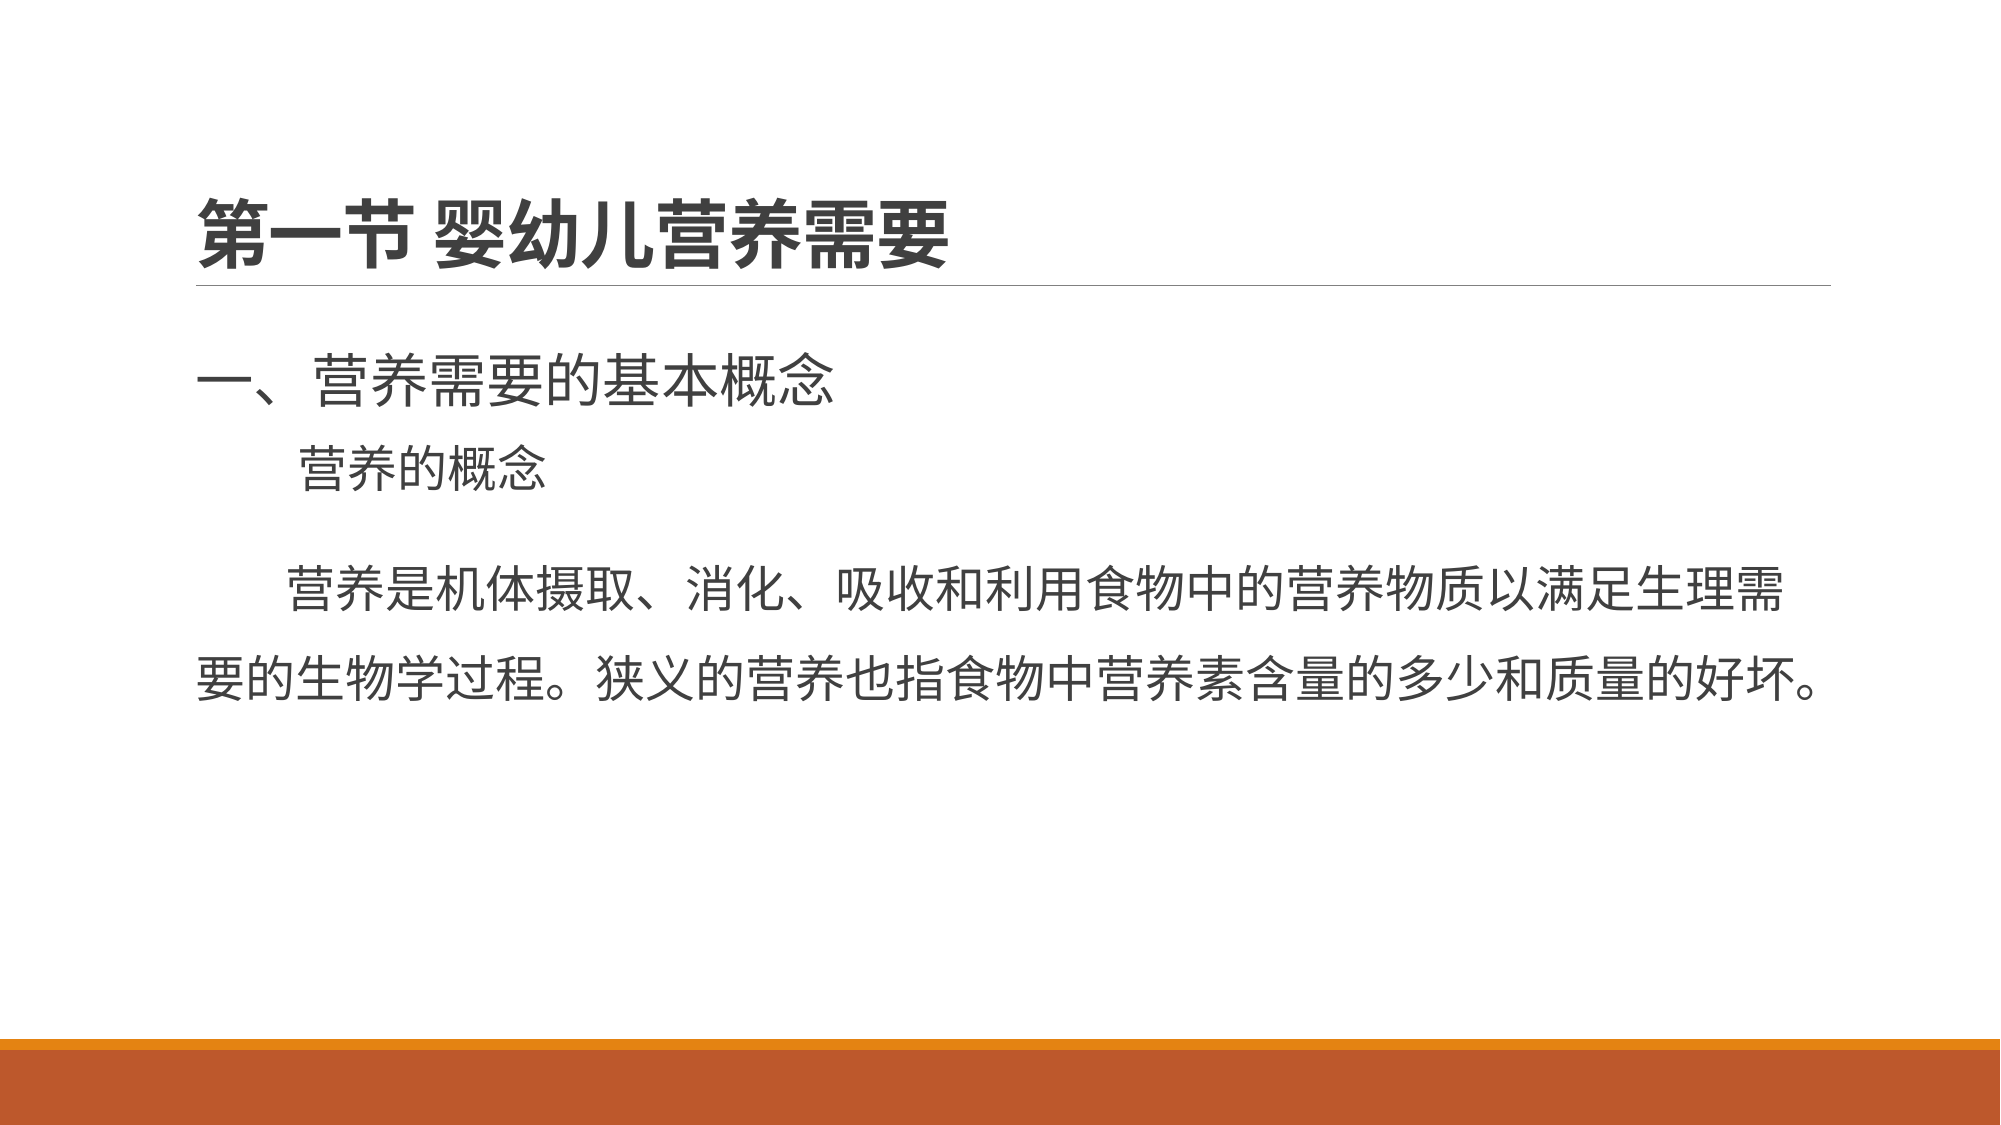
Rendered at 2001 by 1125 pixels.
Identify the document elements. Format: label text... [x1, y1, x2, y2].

list 一、营养需要的基本概念 营养的概念 营养是机体摄取、消化、吸收和利用食物中的营养物质以满足生理需要的生物学过程。狭义的营养也指食物中营养素含量的多少和质量的好坏。 [180, 235, 1830, 1125]
title 第一节 婴幼儿营养需要 [180, 47, 1830, 235]
